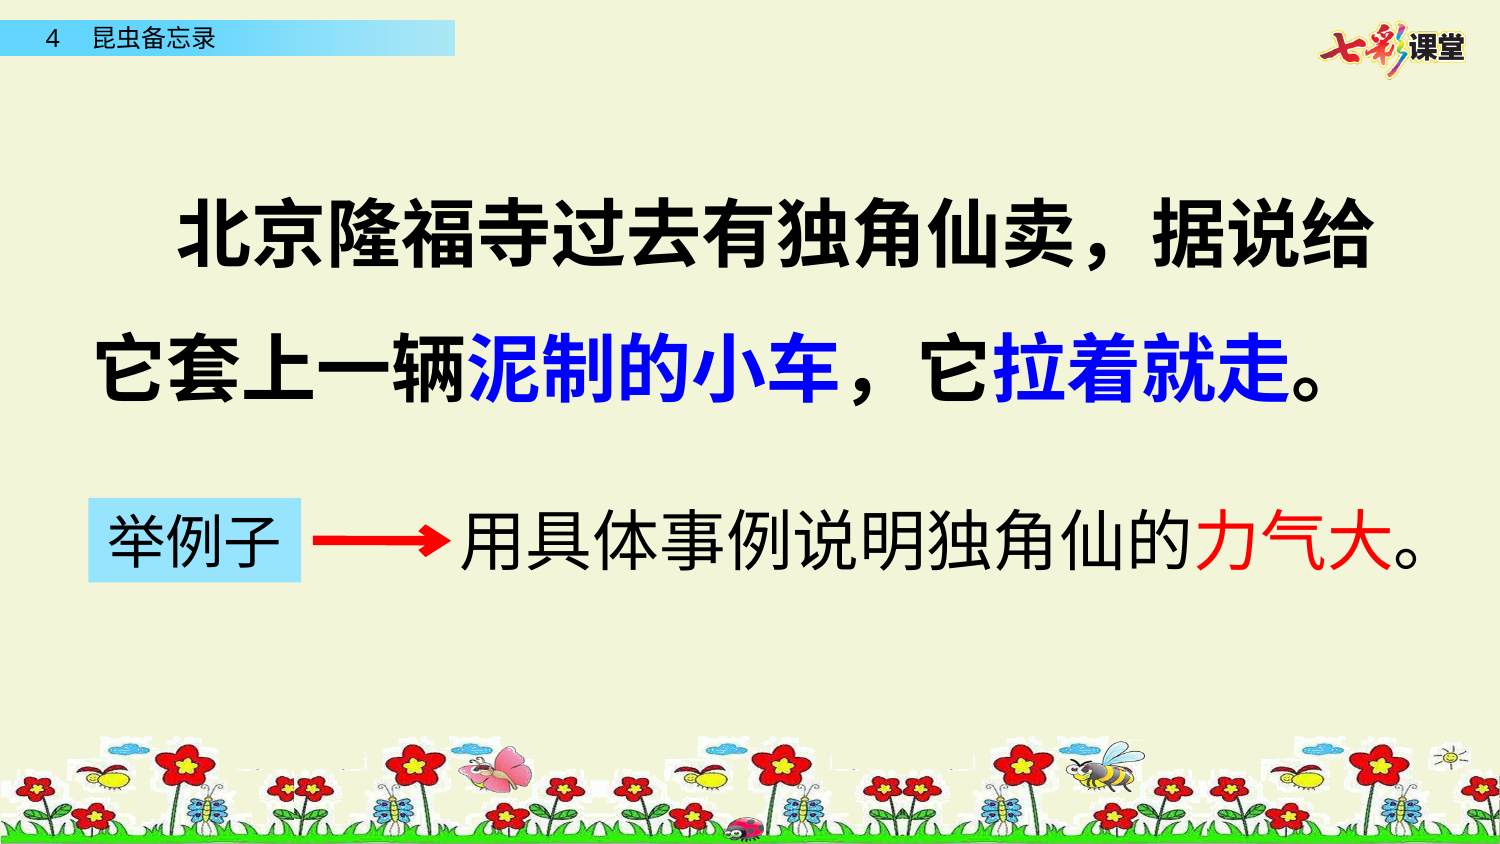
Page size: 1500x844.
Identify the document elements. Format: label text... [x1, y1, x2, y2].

text_box 北京隆福寺过去有独角仙卖，据说给它套上一辆泥制的小车，它拉着就走。 [76, 134, 1424, 419]
text_box 举例子 [88, 497, 302, 583]
text_box 用具体事例说明独角仙的力气大。 [444, 491, 1476, 587]
picture [0, 714, 1500, 844]
picture [1316, 20, 1468, 80]
